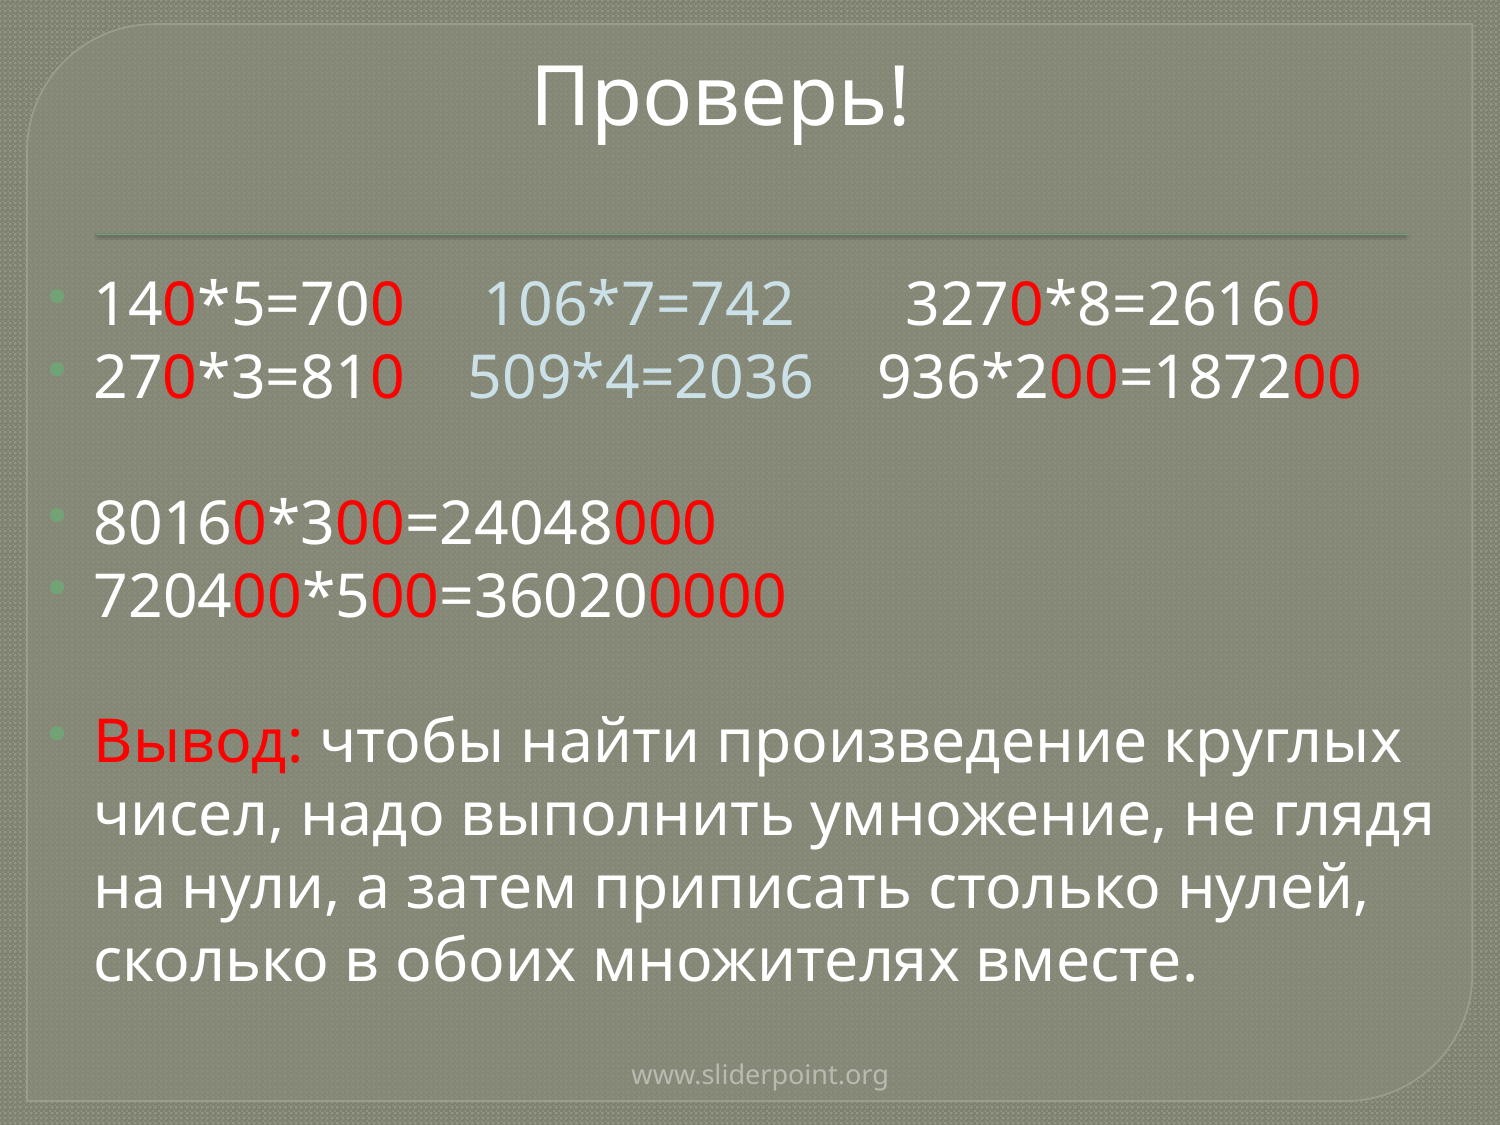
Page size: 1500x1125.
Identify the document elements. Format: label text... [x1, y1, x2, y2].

list 140*5=700 106*7=742 3270*8=26160 270*3=810 509*4=2036 936*200=187200 80160*300=24048000 720400*500=360200000 Вывод: чтобы найти произведение круглых чисел, надо выполнить умножение, не глядя на нули, а затем приписать столько нулей, сколько в обоих множителях вместе. [35, 257, 1477, 1013]
footer www.sliderpoint.org [212, 1050, 904, 1095]
text_box Проверь! [363, 35, 1079, 150]
